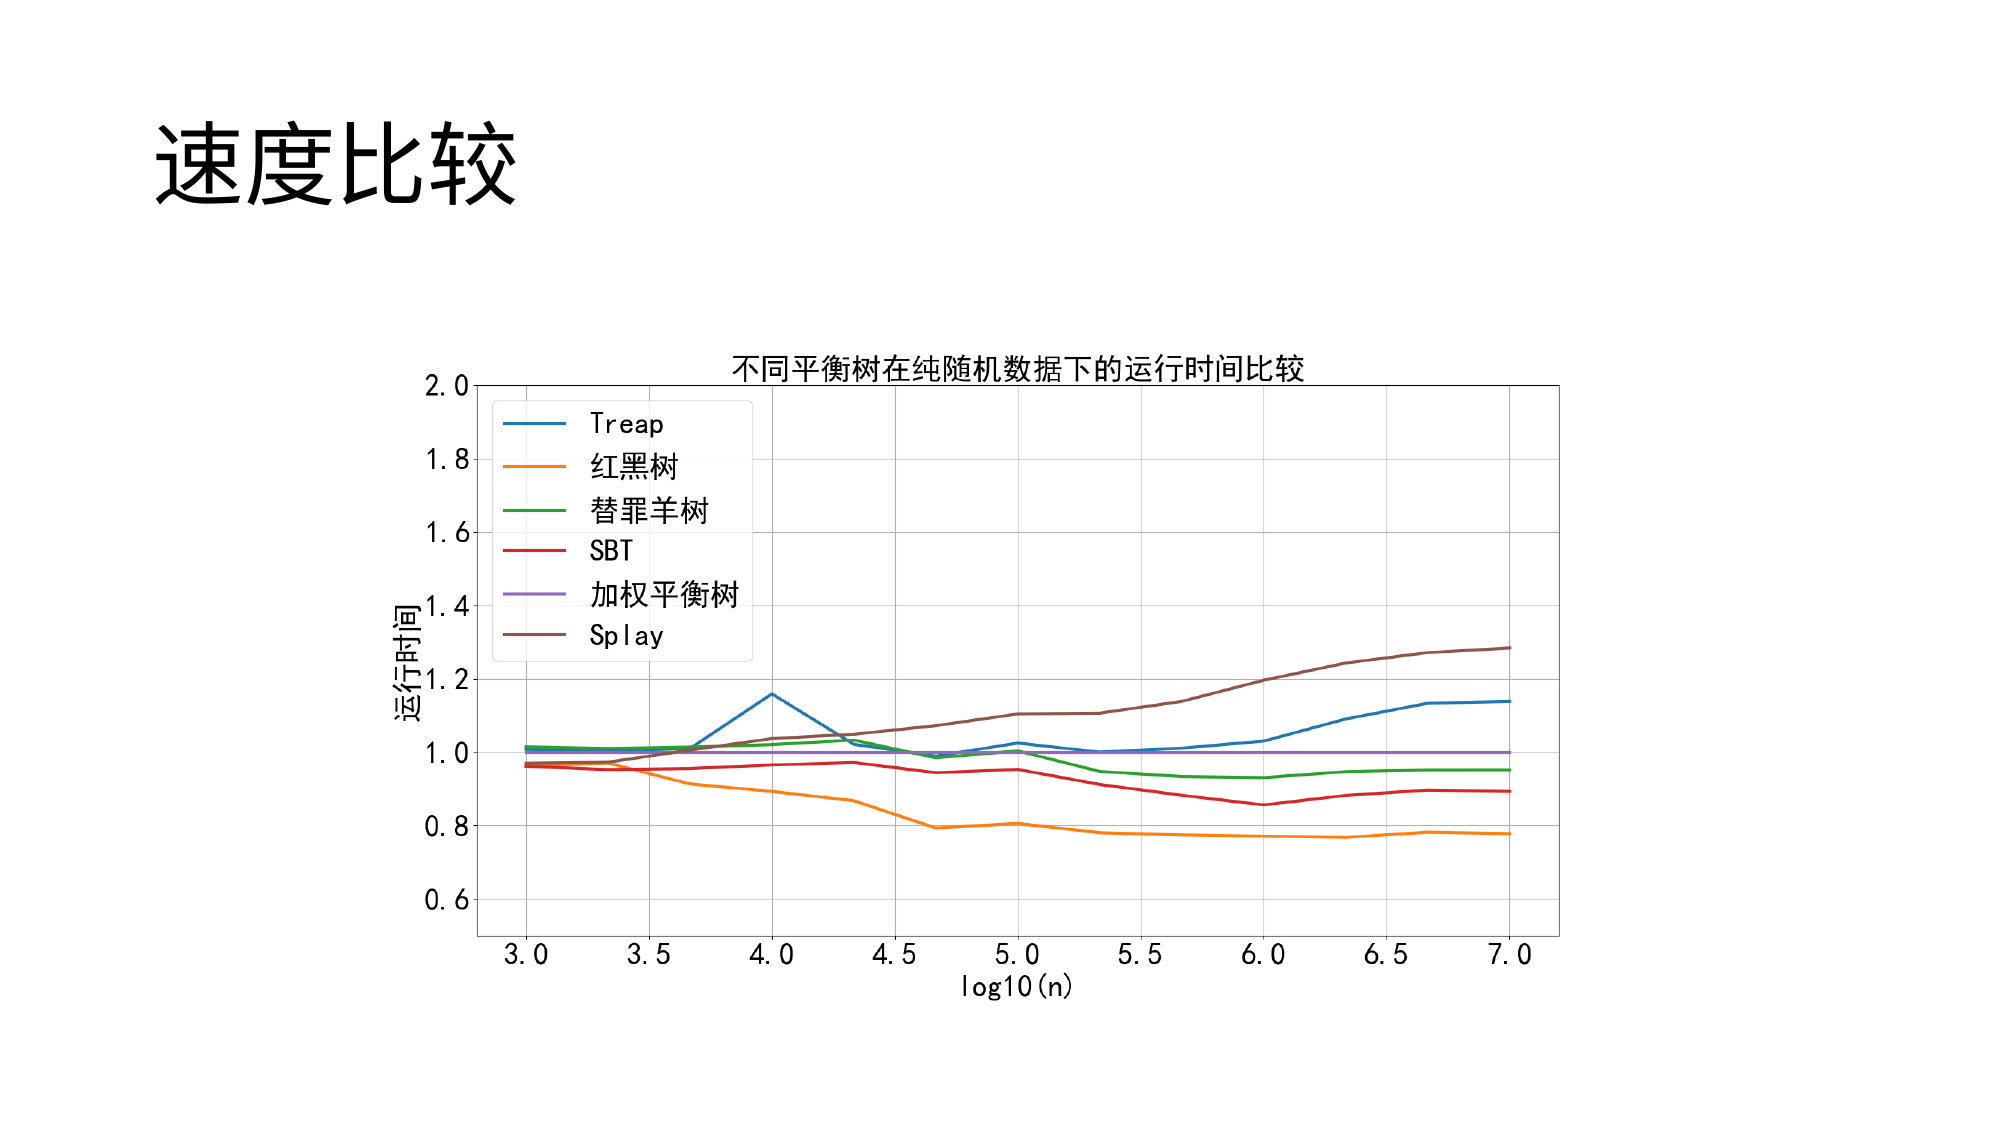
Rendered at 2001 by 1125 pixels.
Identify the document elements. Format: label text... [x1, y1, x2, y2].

title 速度比较 [137, 59, 1863, 278]
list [302, 299, 1697, 1014]
